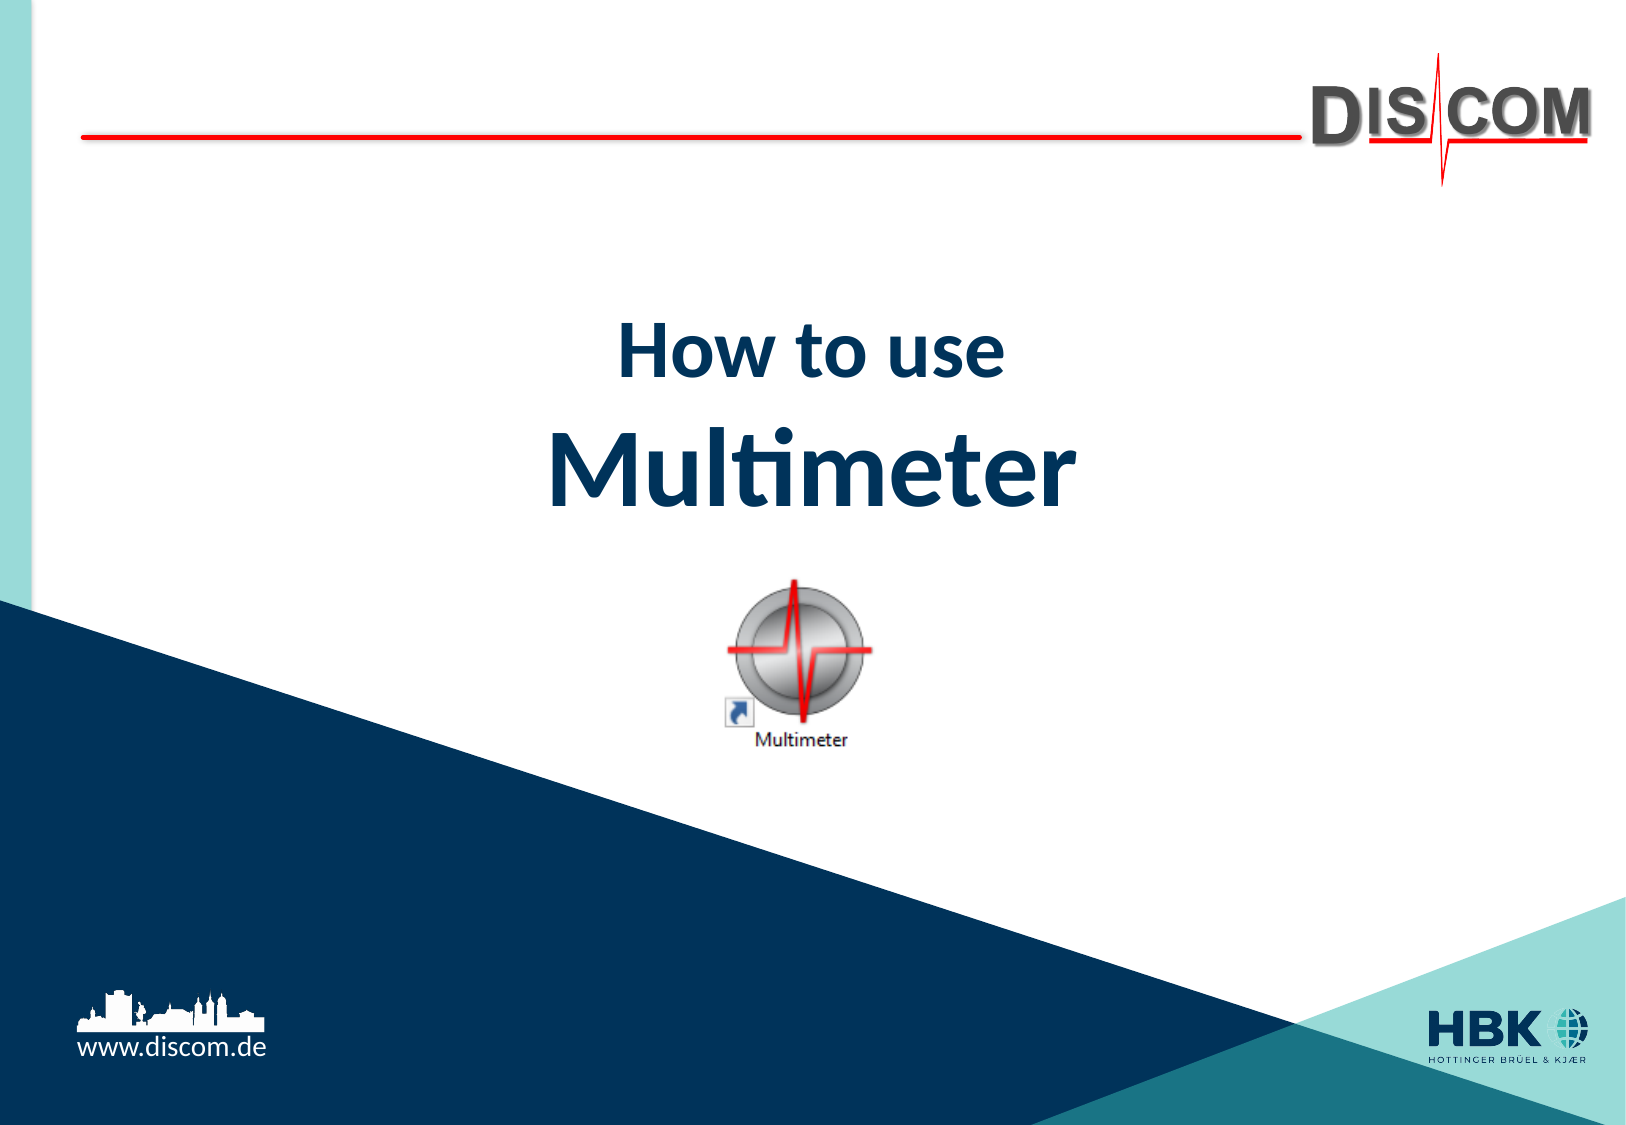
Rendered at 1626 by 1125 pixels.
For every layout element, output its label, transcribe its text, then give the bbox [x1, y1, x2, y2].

picture [1429, 1008, 1588, 1063]
picture [1312, 53, 1594, 187]
title How to use Multimeter [121, 290, 1504, 532]
picture [714, 572, 884, 756]
picture [75, 988, 265, 1034]
text_box www.discom.de [62, 1019, 283, 1070]
